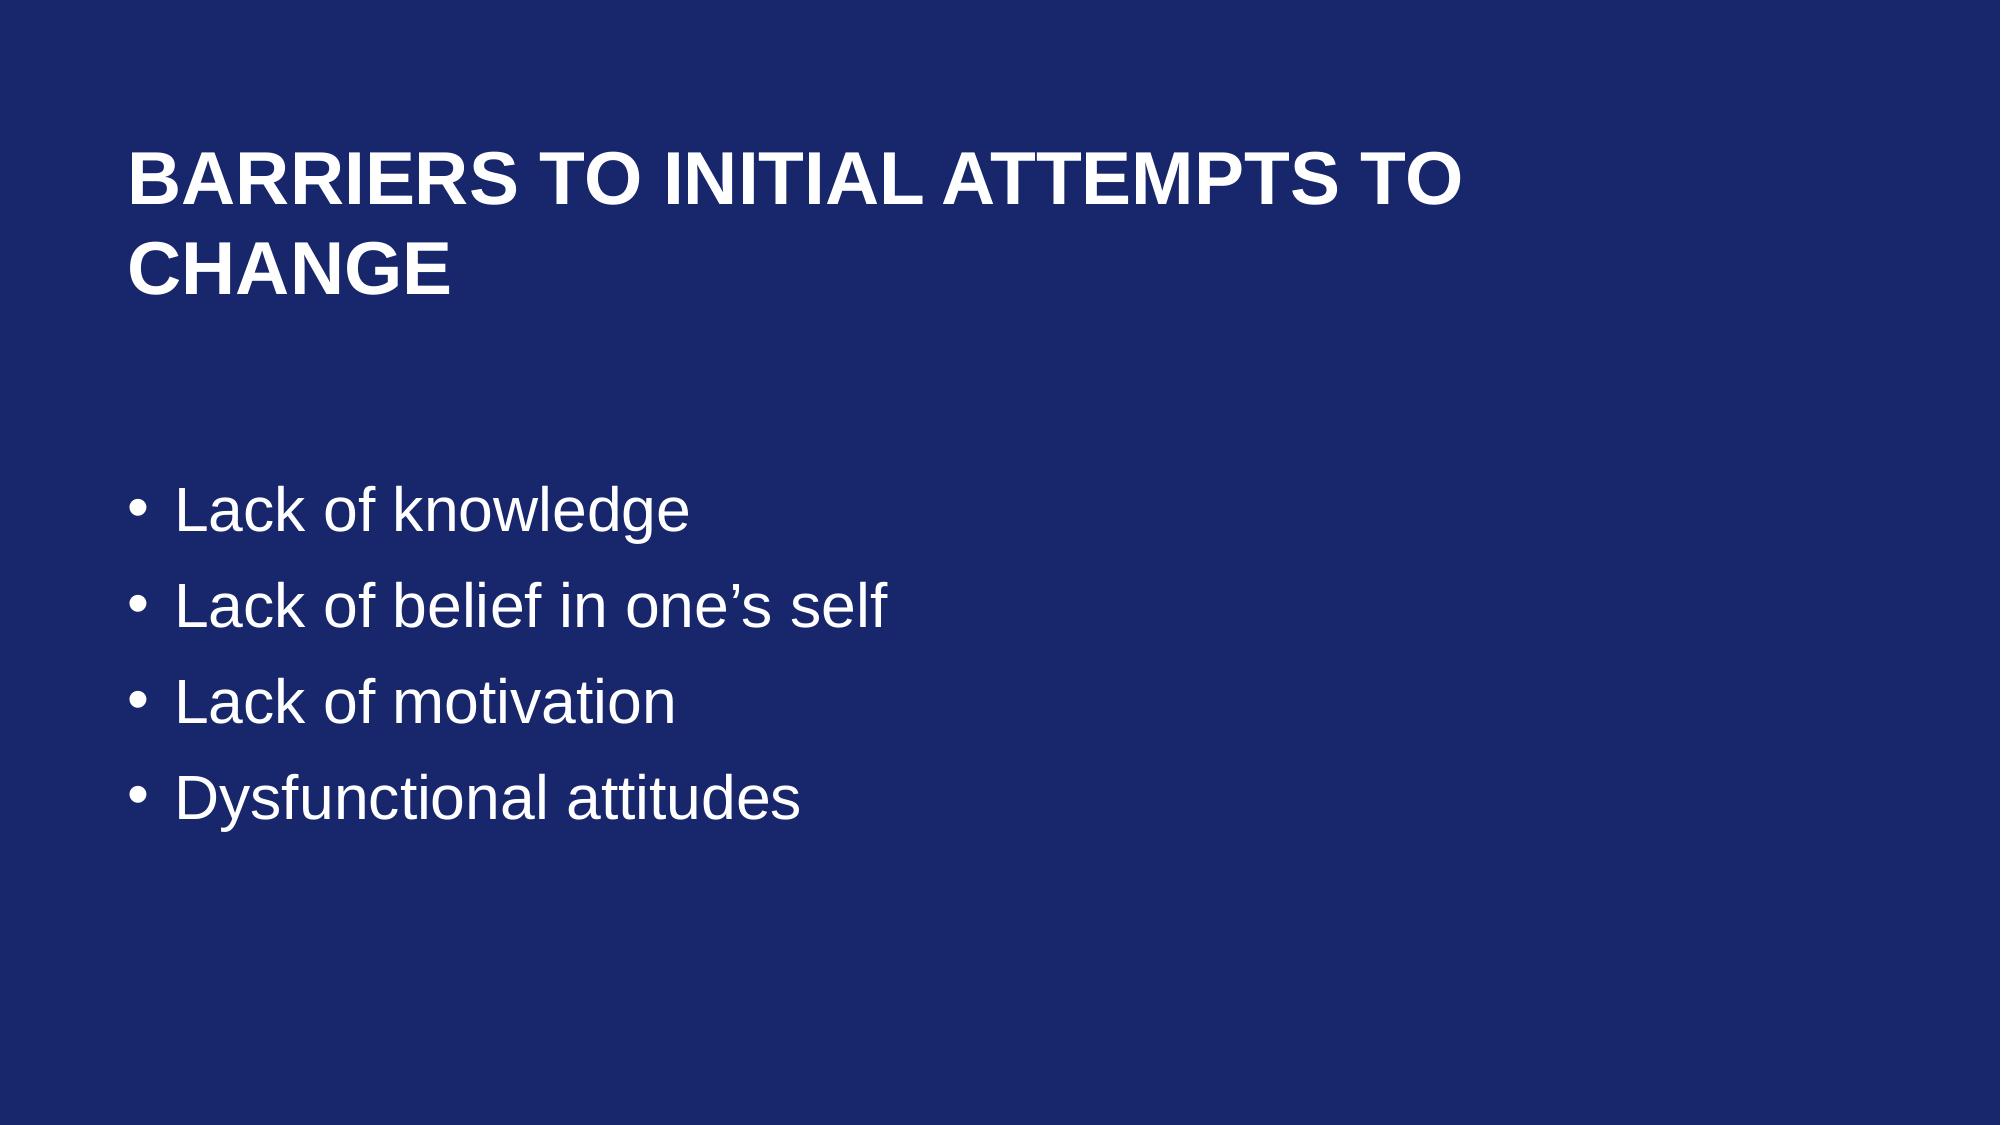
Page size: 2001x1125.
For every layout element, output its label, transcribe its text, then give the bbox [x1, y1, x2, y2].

list Lack of knowledge Lack of belief in one’s self Lack of motivation Dysfunctional attitudes [112, 351, 1775, 950]
title Barriers to initial attempts to change [112, 99, 1775, 339]
